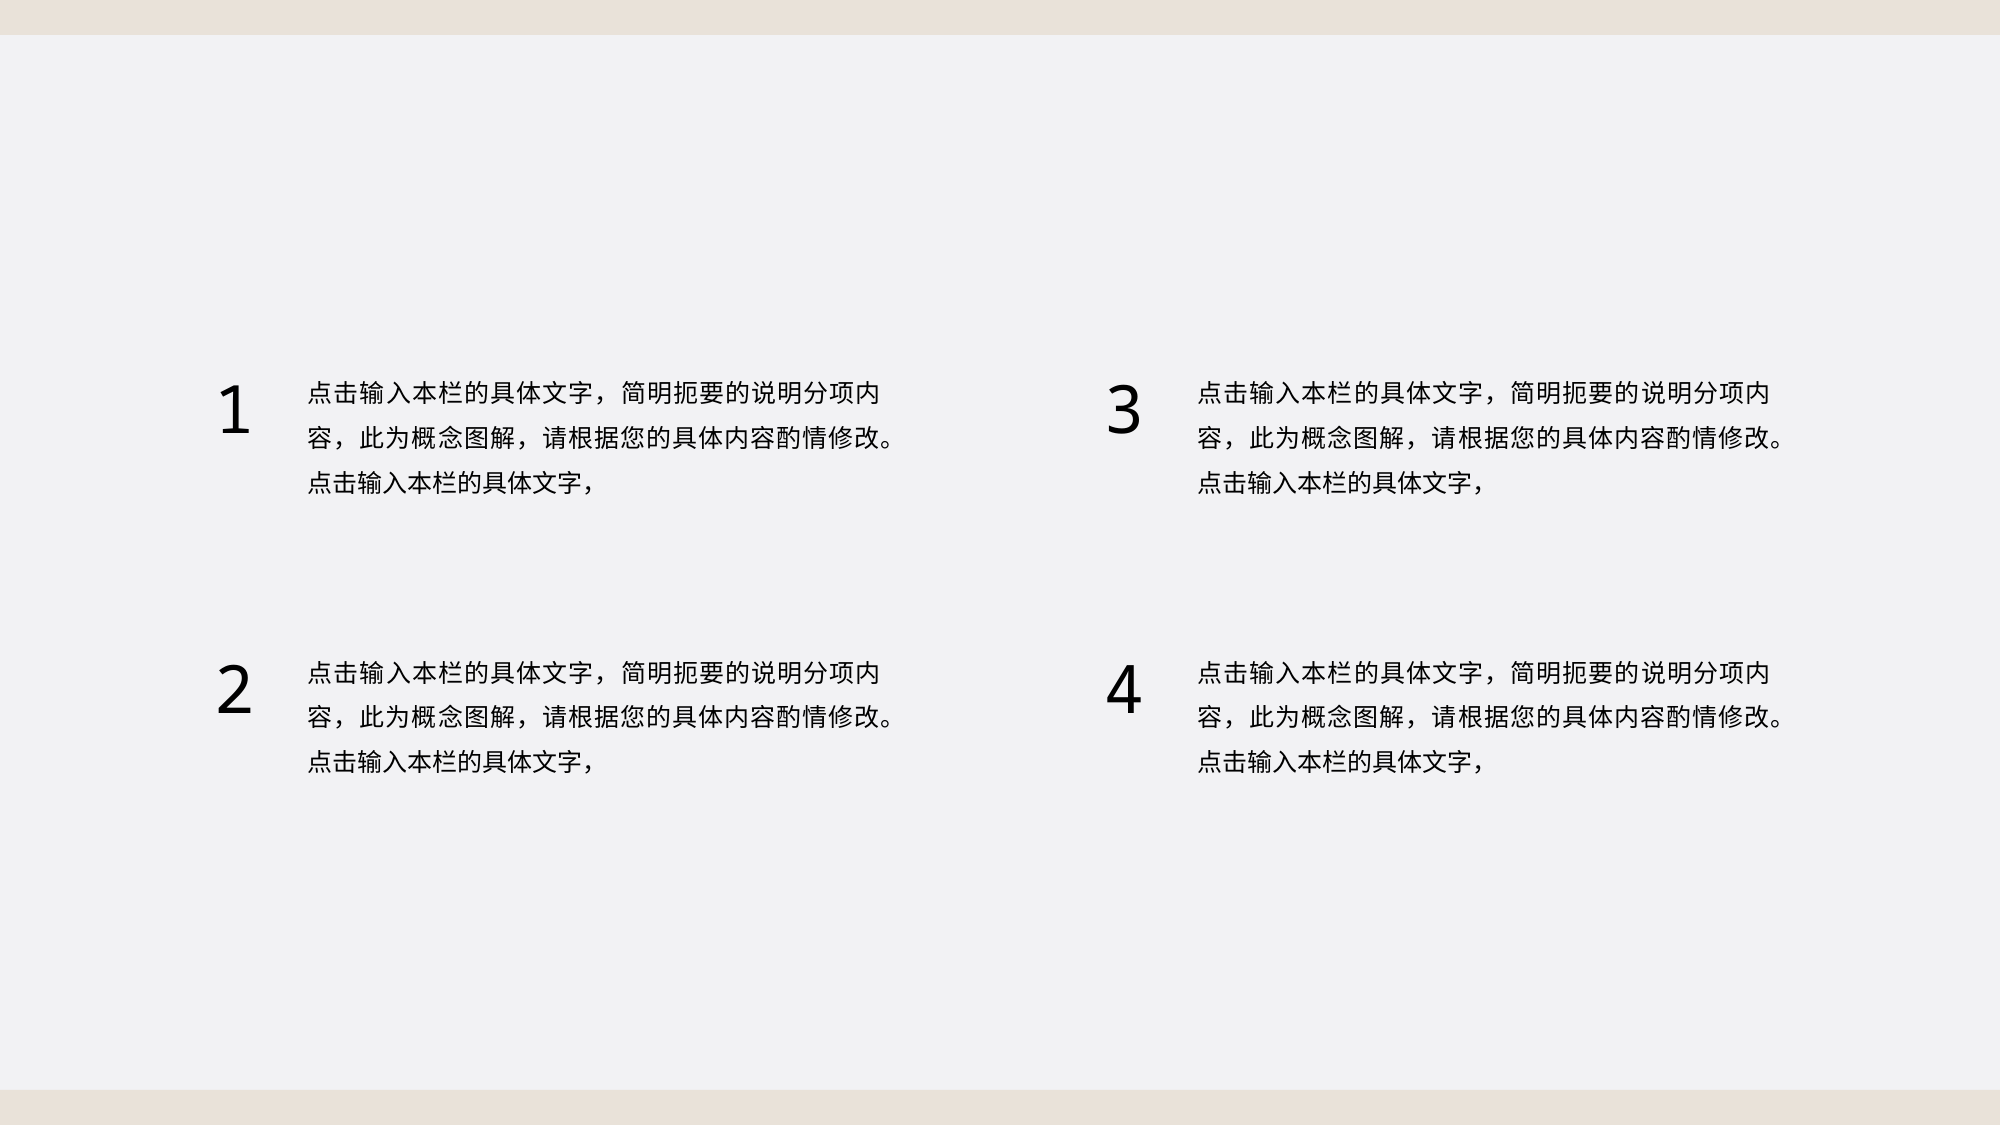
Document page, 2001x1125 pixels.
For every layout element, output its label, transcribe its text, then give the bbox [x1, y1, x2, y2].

text_box 点击输入本栏的具体文字，简明扼要的说明分项内容，此为概念图解，请根据您的具体内容酌情修改。点击输入本栏的具体文字， [292, 355, 897, 505]
text_box 点击输入本栏的具体文字，简明扼要的说明分项内容，此为概念图解，请根据您的具体内容酌情修改。点击输入本栏的具体文字， [292, 634, 897, 785]
text_box 3 [1021, 359, 1159, 455]
text_box 4 [1021, 639, 1159, 734]
text_box [0, 1089, 2000, 1125]
text_box [0, 0, 2000, 36]
text_box 点击输入本栏的具体文字，简明扼要的说明分项内容，此为概念图解，请根据您的具体内容酌情修改。点击输入本栏的具体文字， [1182, 634, 1786, 785]
text_box 2 [131, 639, 270, 734]
text_box 1 [131, 359, 270, 455]
text_box 点击输入本栏的具体文字，简明扼要的说明分项内容，此为概念图解，请根据您的具体内容酌情修改。点击输入本栏的具体文字， [1182, 355, 1786, 505]
